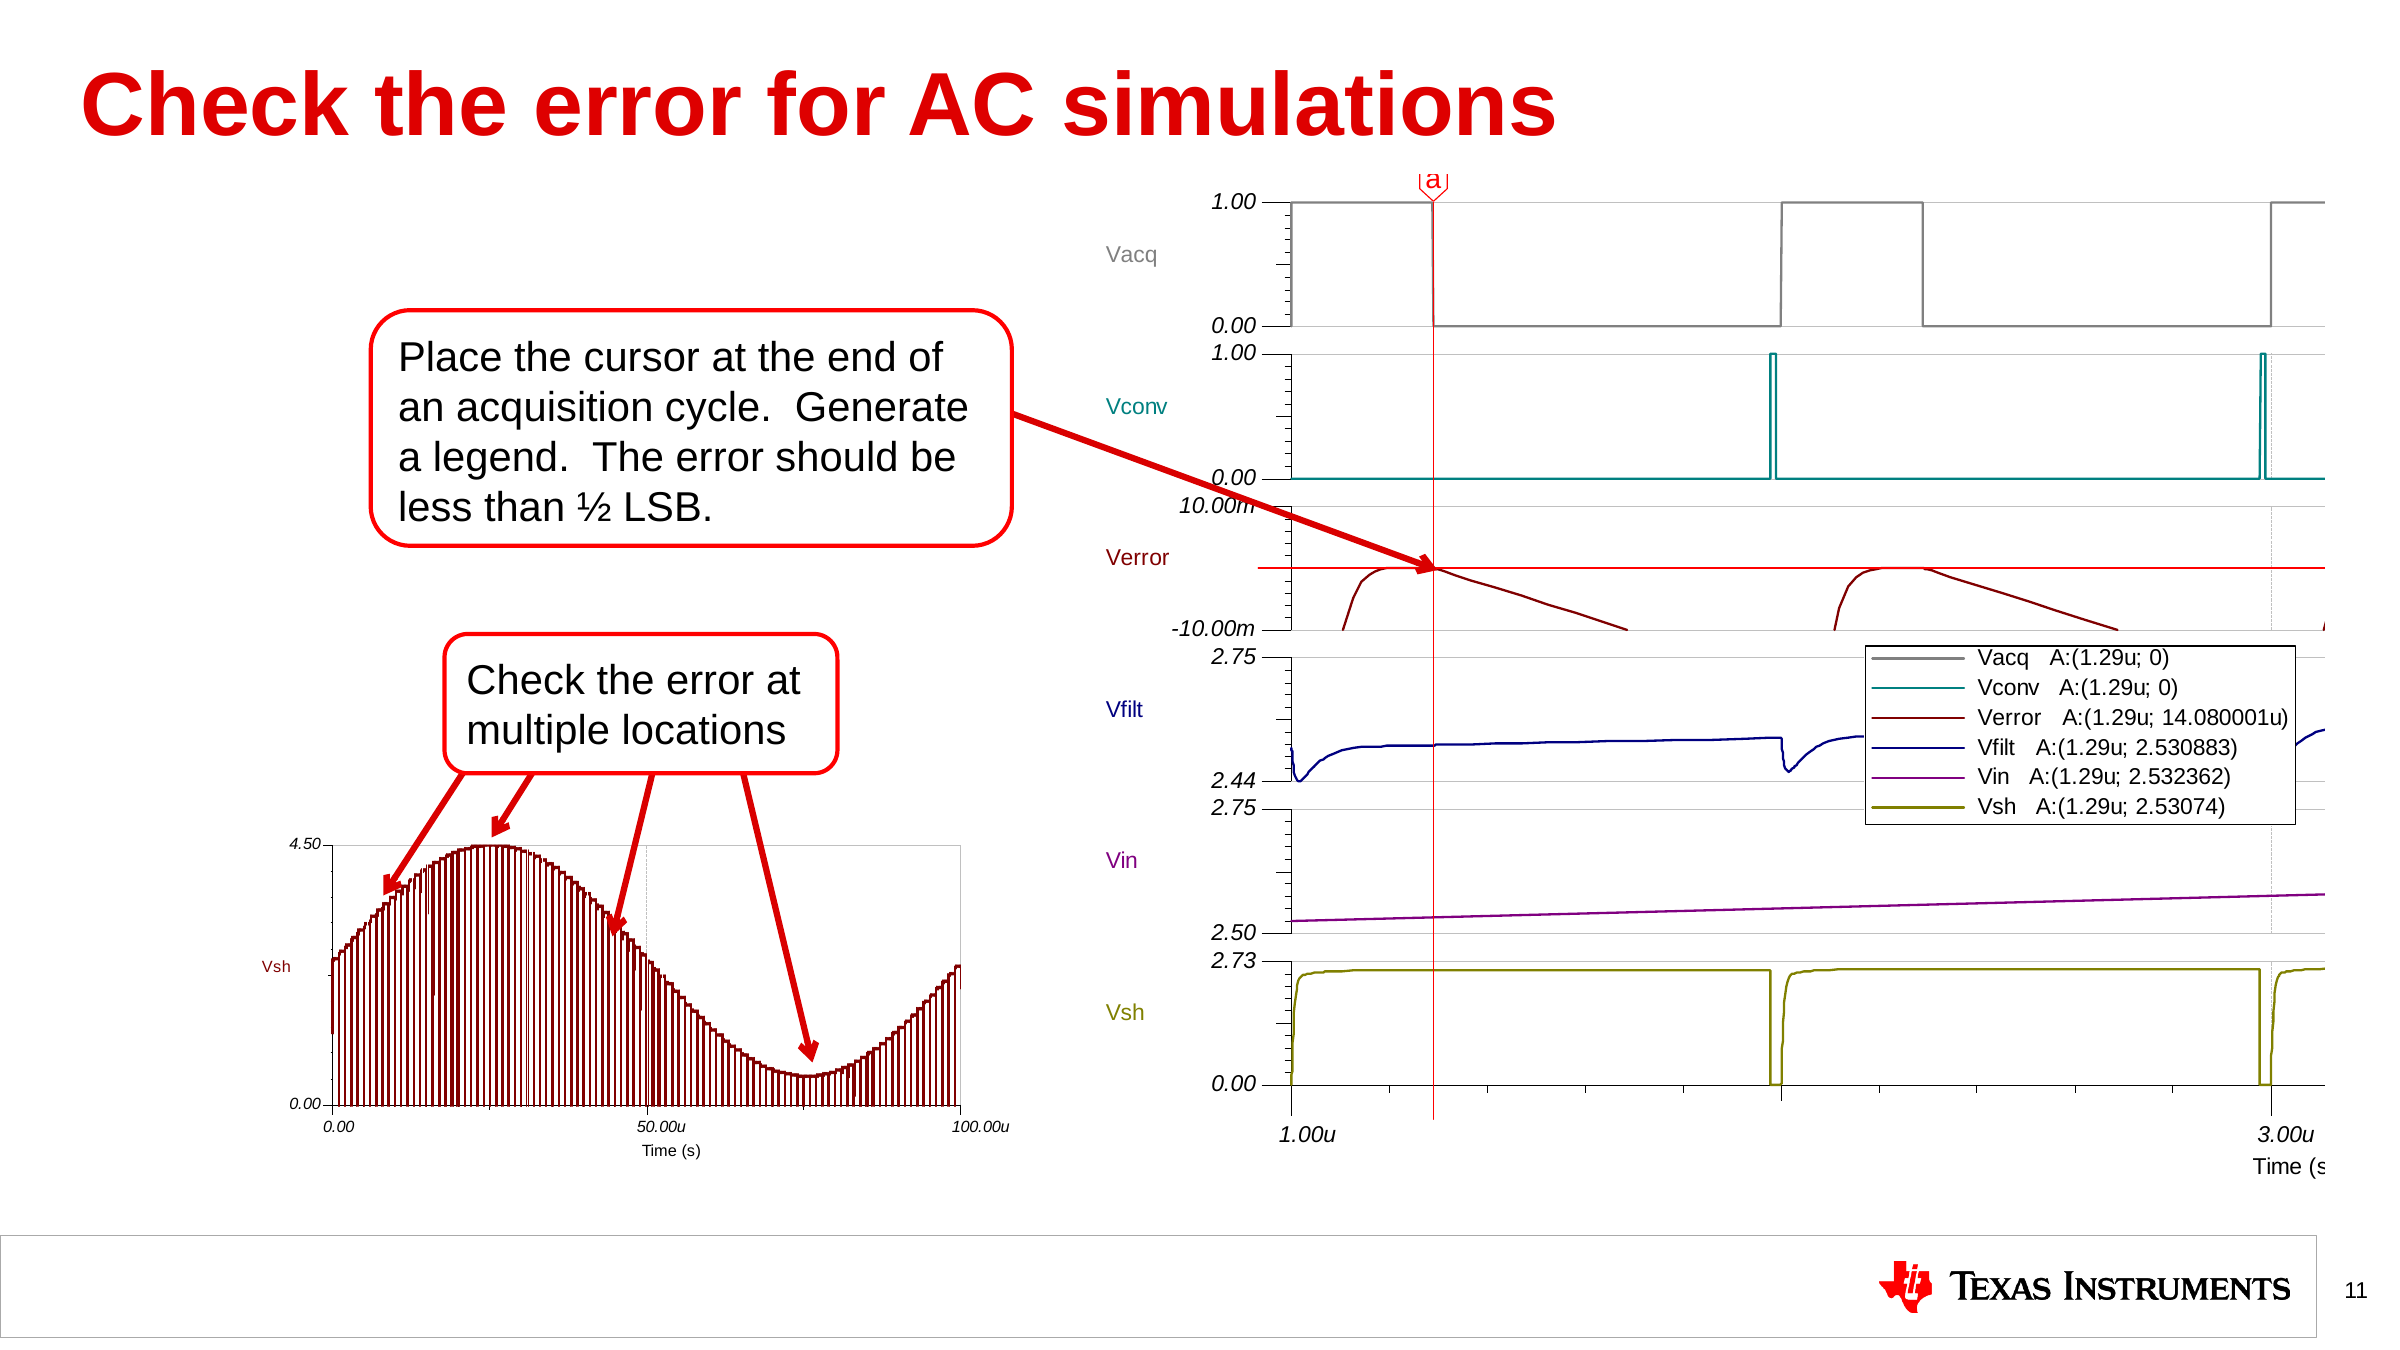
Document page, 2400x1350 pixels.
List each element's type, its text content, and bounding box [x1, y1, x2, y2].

text_box [1008, 328, 1014, 398]
title Check the error for AC simulations [60, 27, 2282, 189]
text_box [668, 761, 727, 776]
picture [256, 824, 1012, 1176]
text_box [732, 728, 813, 1063]
text_box [817, 761, 838, 776]
picture [1879, 1261, 2290, 1265]
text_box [974, 399, 1438, 571]
text_box Check the error at multiple locations [451, 645, 877, 761]
text_box Place the cursor at the end of an acquisition cycle. Generate a legend. The error should be less than ½ LSB. [383, 322, 1008, 538]
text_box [382, 728, 492, 896]
picture [1879, 1307, 2290, 1313]
slide_number 11 [1828, 1265, 2389, 1307]
text_box [368, 308, 1004, 548]
text_box [442, 631, 837, 726]
text_box [567, 761, 607, 776]
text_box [491, 724, 563, 838]
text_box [612, 724, 665, 937]
picture [1099, 174, 2326, 1197]
